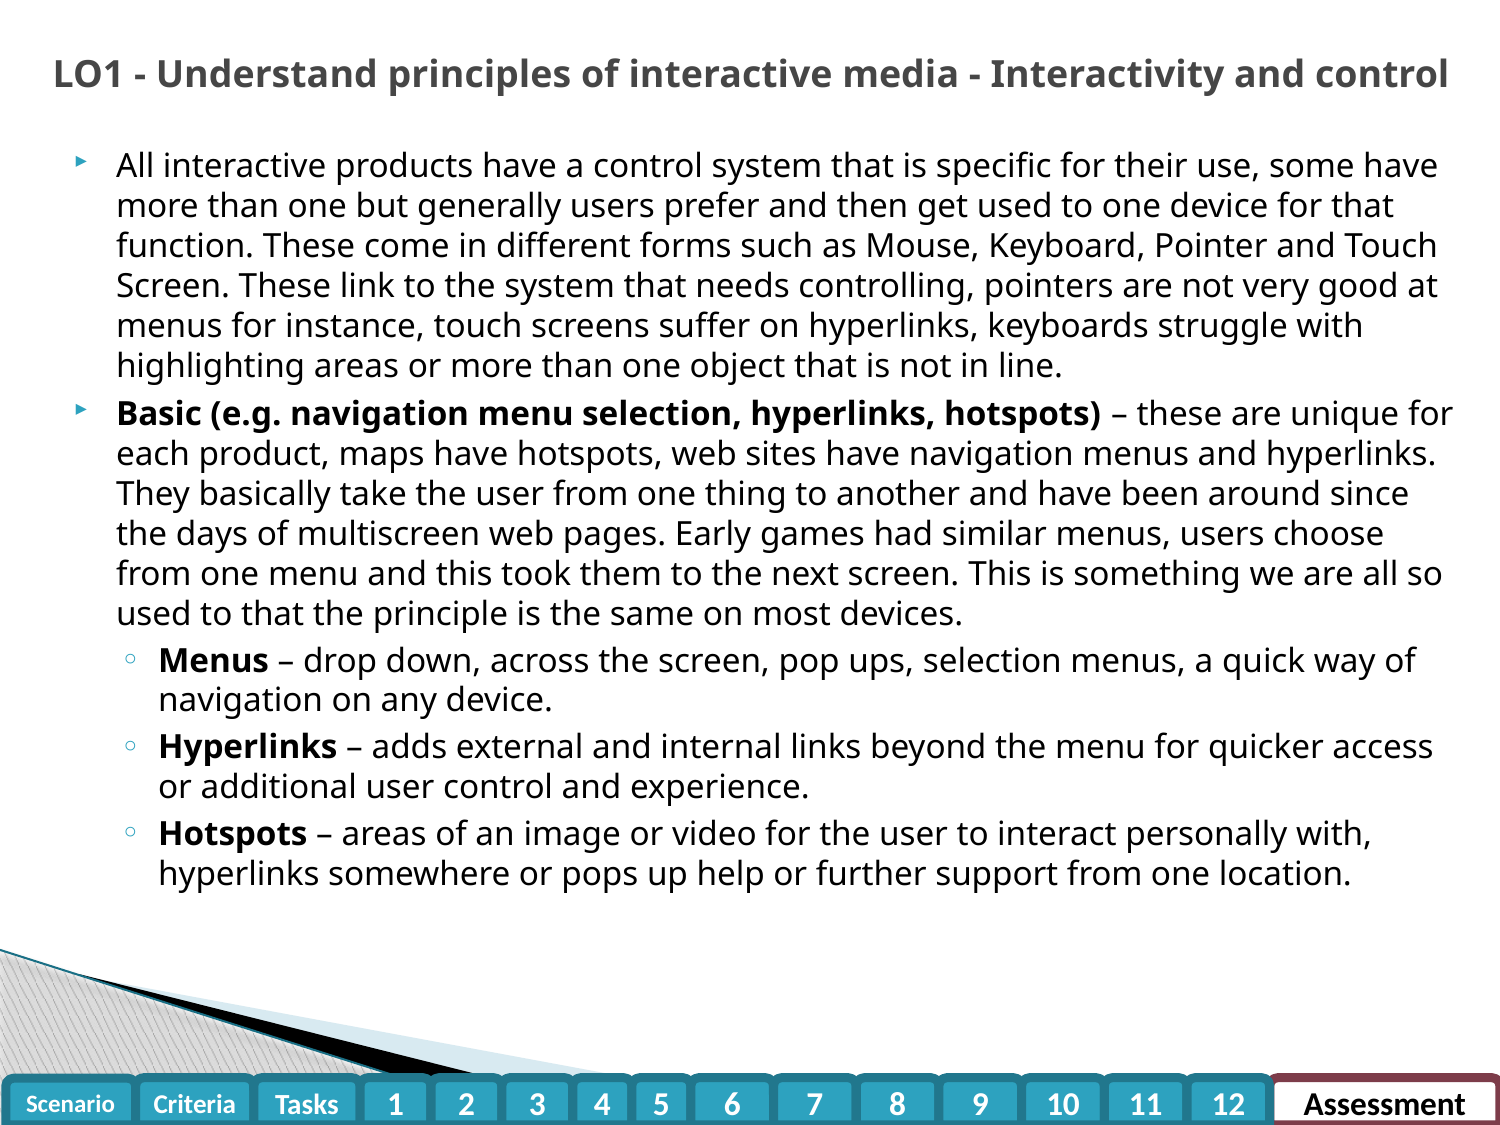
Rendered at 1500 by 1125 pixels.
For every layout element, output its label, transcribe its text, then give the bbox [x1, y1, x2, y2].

list All interactive products have a control system that is specific for their use, some have more than one but generally users prefer and then get used to one device for that function. These come in different forms such as Mouse, Keyboard, Pointer and Touch Screen. These link to the system that needs controlling, pointers are not very good at menus for instance, touch screens suffer on hyperlinks, keyboards struggle with highlighting areas or more than one object that is not in line. Basic (e.g. navigation menu selection, hyperlinks, hotspots) – these are unique for each product, maps have hotspots, web sites have navigation menus and hyperlinks. They basically take the user from one thing to another and have been around since the days of multiscreen web pages. Early games had similar menus, users choose from one menu and this took them to the next screen. This is something we are all so used to that the principle is the same on most devices. Menus – drop down, across the screen, pop ups, selection menus, a quick way of navigation on any device. Hyperlinks – adds external and internal links beyond the menu for quicker access or additional user control and experience. Hotspots – areas of an image or video for the user to interact personally with, hyperlinks somewhere or pops up help or further support from one location. [41, 137, 1471, 1047]
title LO1 - Understand principles of interactive media - Interactivity and control [37, 19, 1471, 126]
